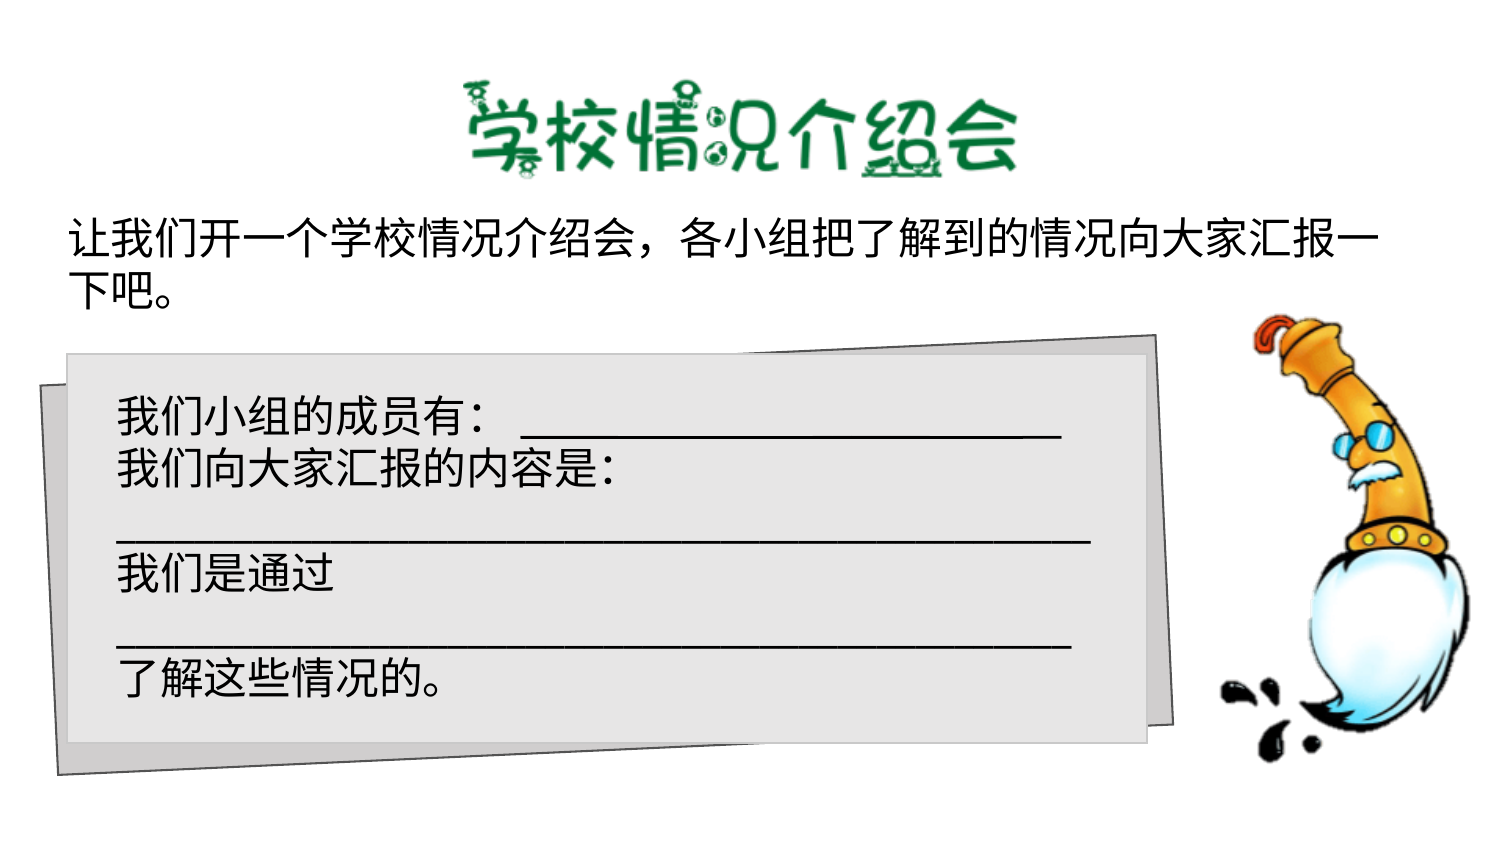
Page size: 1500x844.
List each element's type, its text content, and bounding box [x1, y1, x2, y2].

picture [1201, 284, 1482, 772]
text_box 让我们开一个学校情况介绍会，各小组把了解到的情况向大家汇报一下吧。 [55, 204, 1428, 322]
text_box [66, 353, 1148, 744]
text_box [39, 383, 765, 777]
picture [463, 74, 1023, 195]
text_box 我们小组的成员有：_____ ______ __ 我们向大家汇报的内容是：__________________________________________________ 我们是通过_________________________________________________了解这些情况的。 [105, 382, 1109, 710]
text_box [737, 334, 1175, 727]
